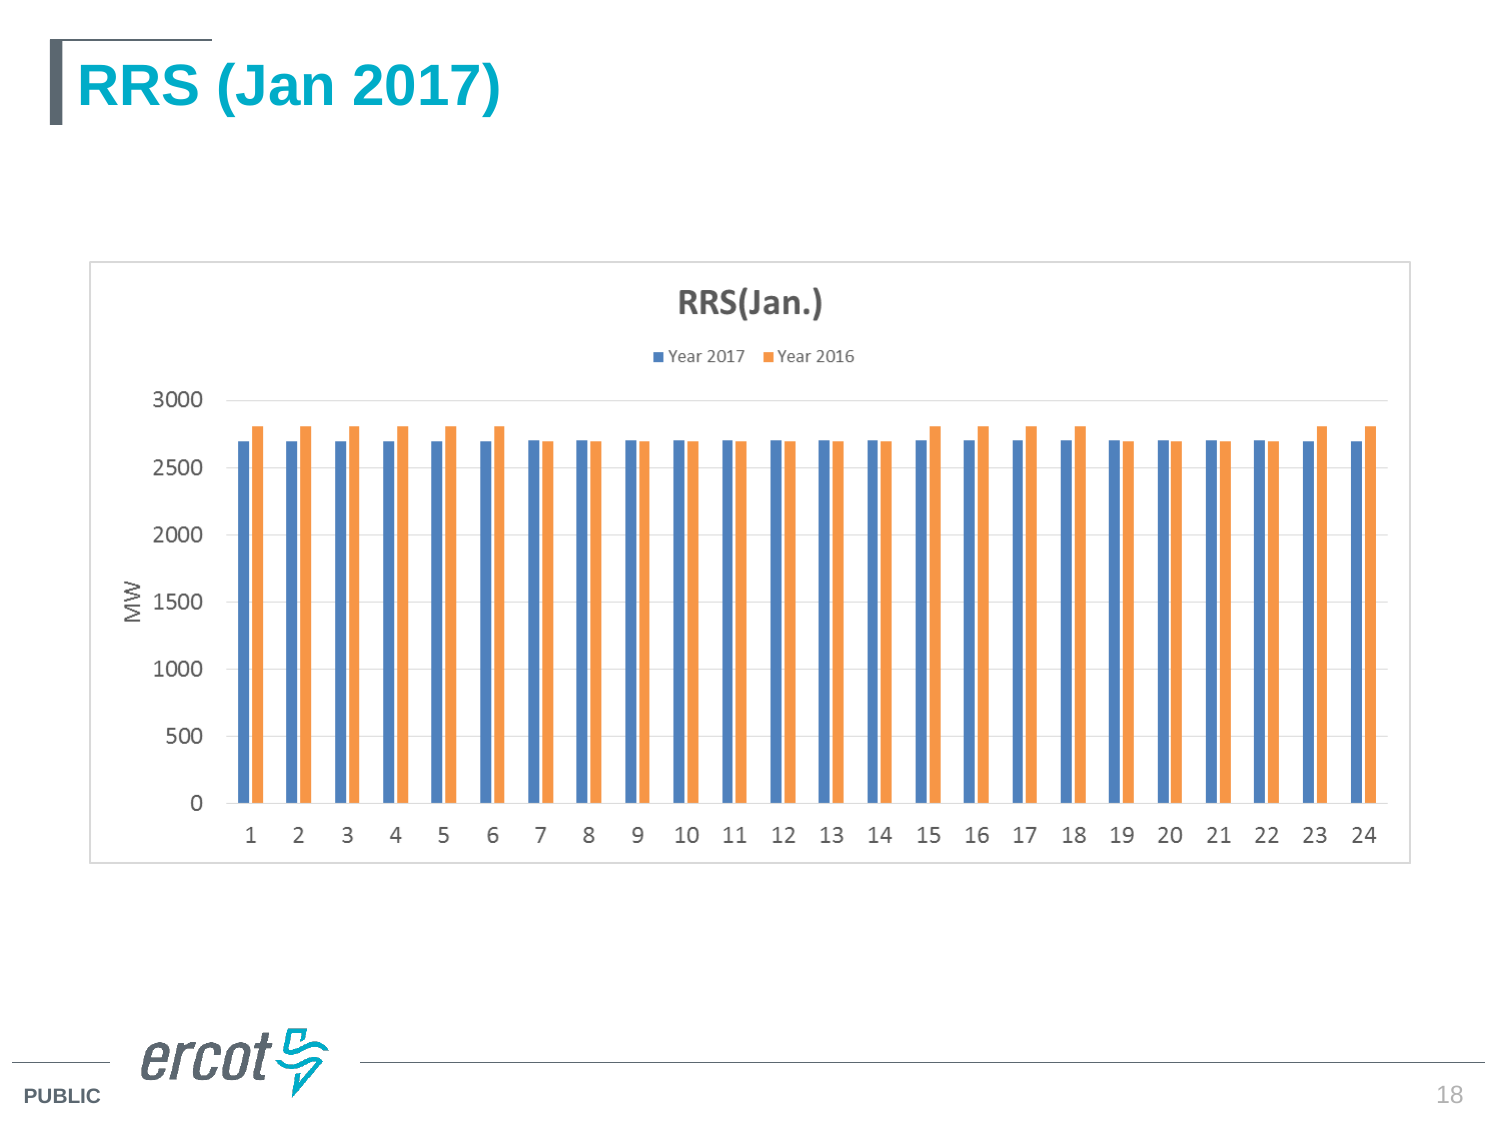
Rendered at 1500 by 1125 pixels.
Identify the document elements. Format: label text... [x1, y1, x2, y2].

title RRS (Jan 2017) [62, 39, 1450, 228]
picture [137, 1024, 332, 1100]
picture [89, 261, 1411, 864]
slide_number 18 [1412, 1076, 1488, 1112]
